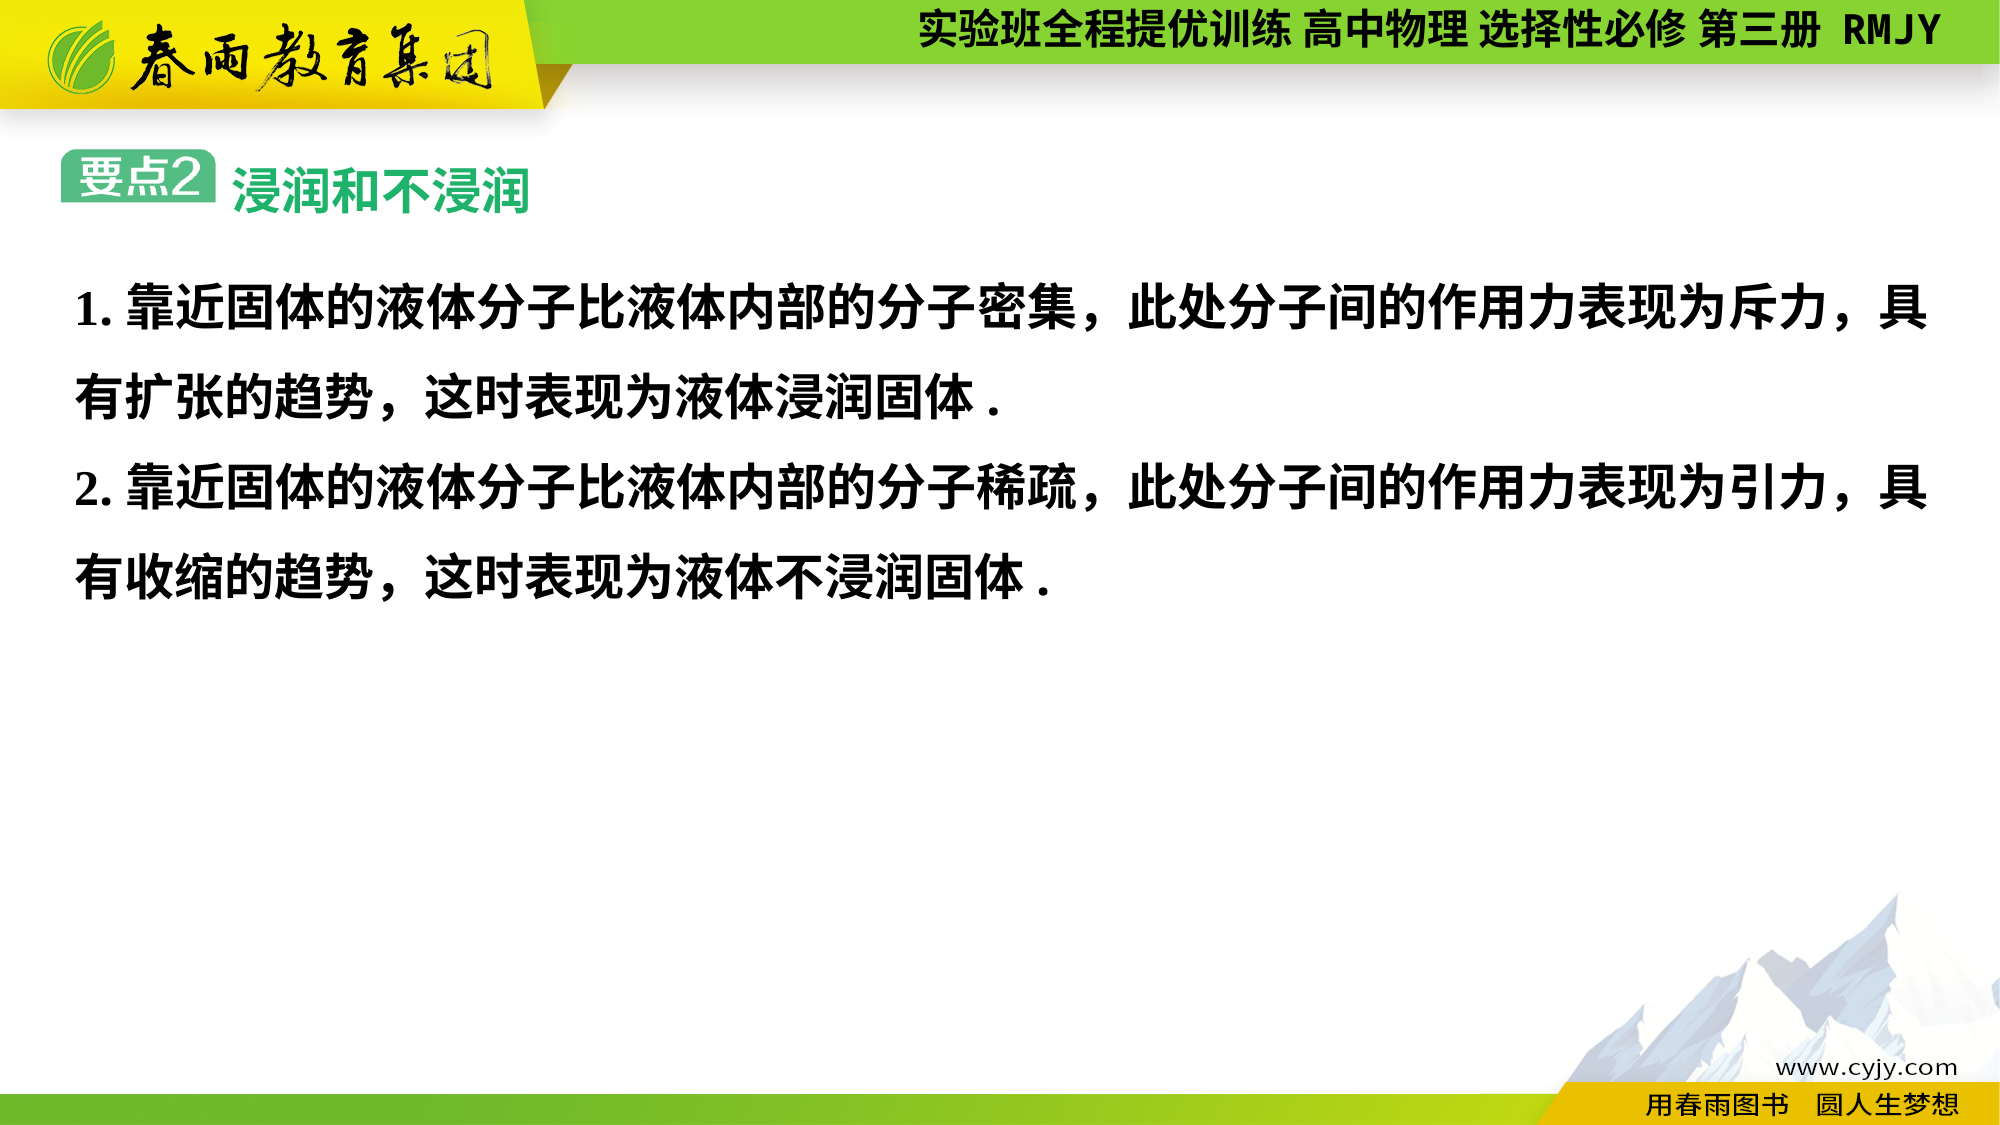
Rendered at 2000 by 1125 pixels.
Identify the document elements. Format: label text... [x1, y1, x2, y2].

list 1.靠近固体的液体分子比液体内部的分子密集，此处分子间的作用力表现为斥力，具有扩张的趋势，这时表现为液体浸润固体. 2.靠近固体的液体分子比液体内部的分子稀疏，此处分子间的作用力表现为引力，具有收缩的趋势，这时表现为液体不浸润固体. [59, 238, 1944, 606]
text_box 浸润和不浸润 [216, 122, 1944, 228]
picture [0, 0, 2000, 1125]
